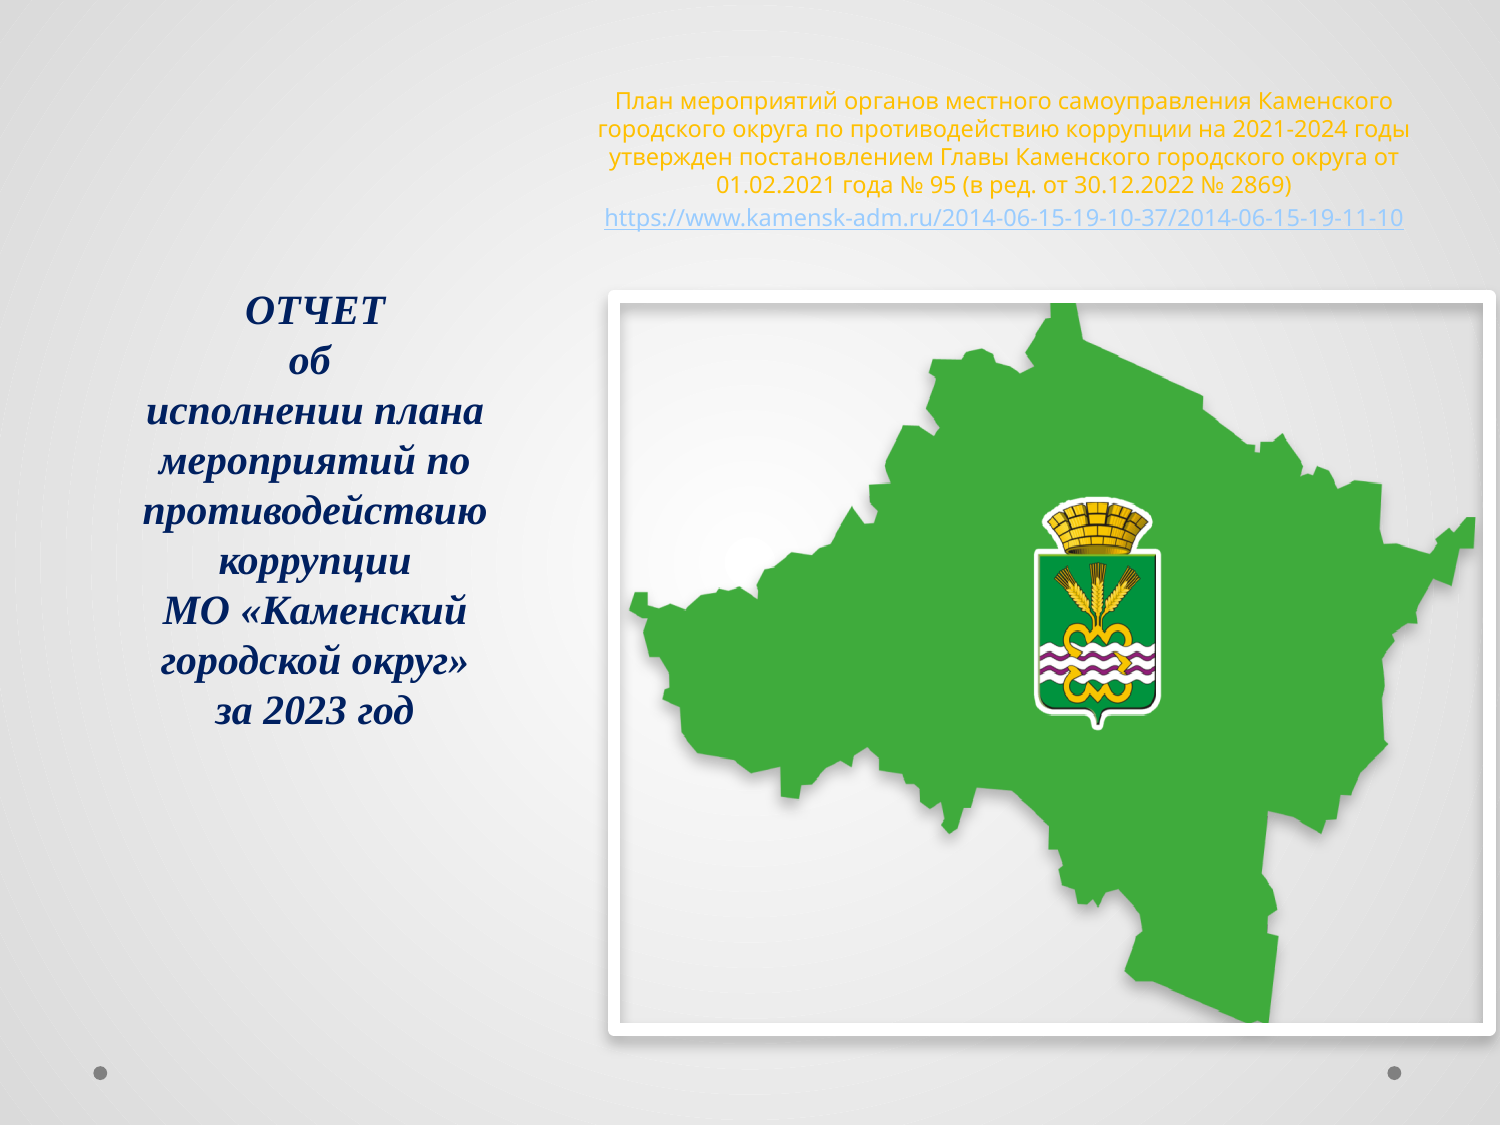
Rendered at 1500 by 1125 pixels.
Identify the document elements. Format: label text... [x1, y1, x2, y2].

picture [619, 302, 1484, 1024]
list План мероприятий органов местного самоуправления Каменского городского округа по противодействию коррупции на 2021-2024 годы утвержден постановлением Главы Каменского городского округа от 01.02.2021 года № 95 (в ред. от 30.12.2022 № 2869) https://www.kamensk-adm.ru/2014-06-15-19-10-37/2014-06-15-19-11-10 [561, 78, 1447, 268]
title ОТЧЕТ об исполнении плана мероприятий по противодействию коррупции МО «Каменский городской округ» за 2023 год [81, 66, 550, 811]
